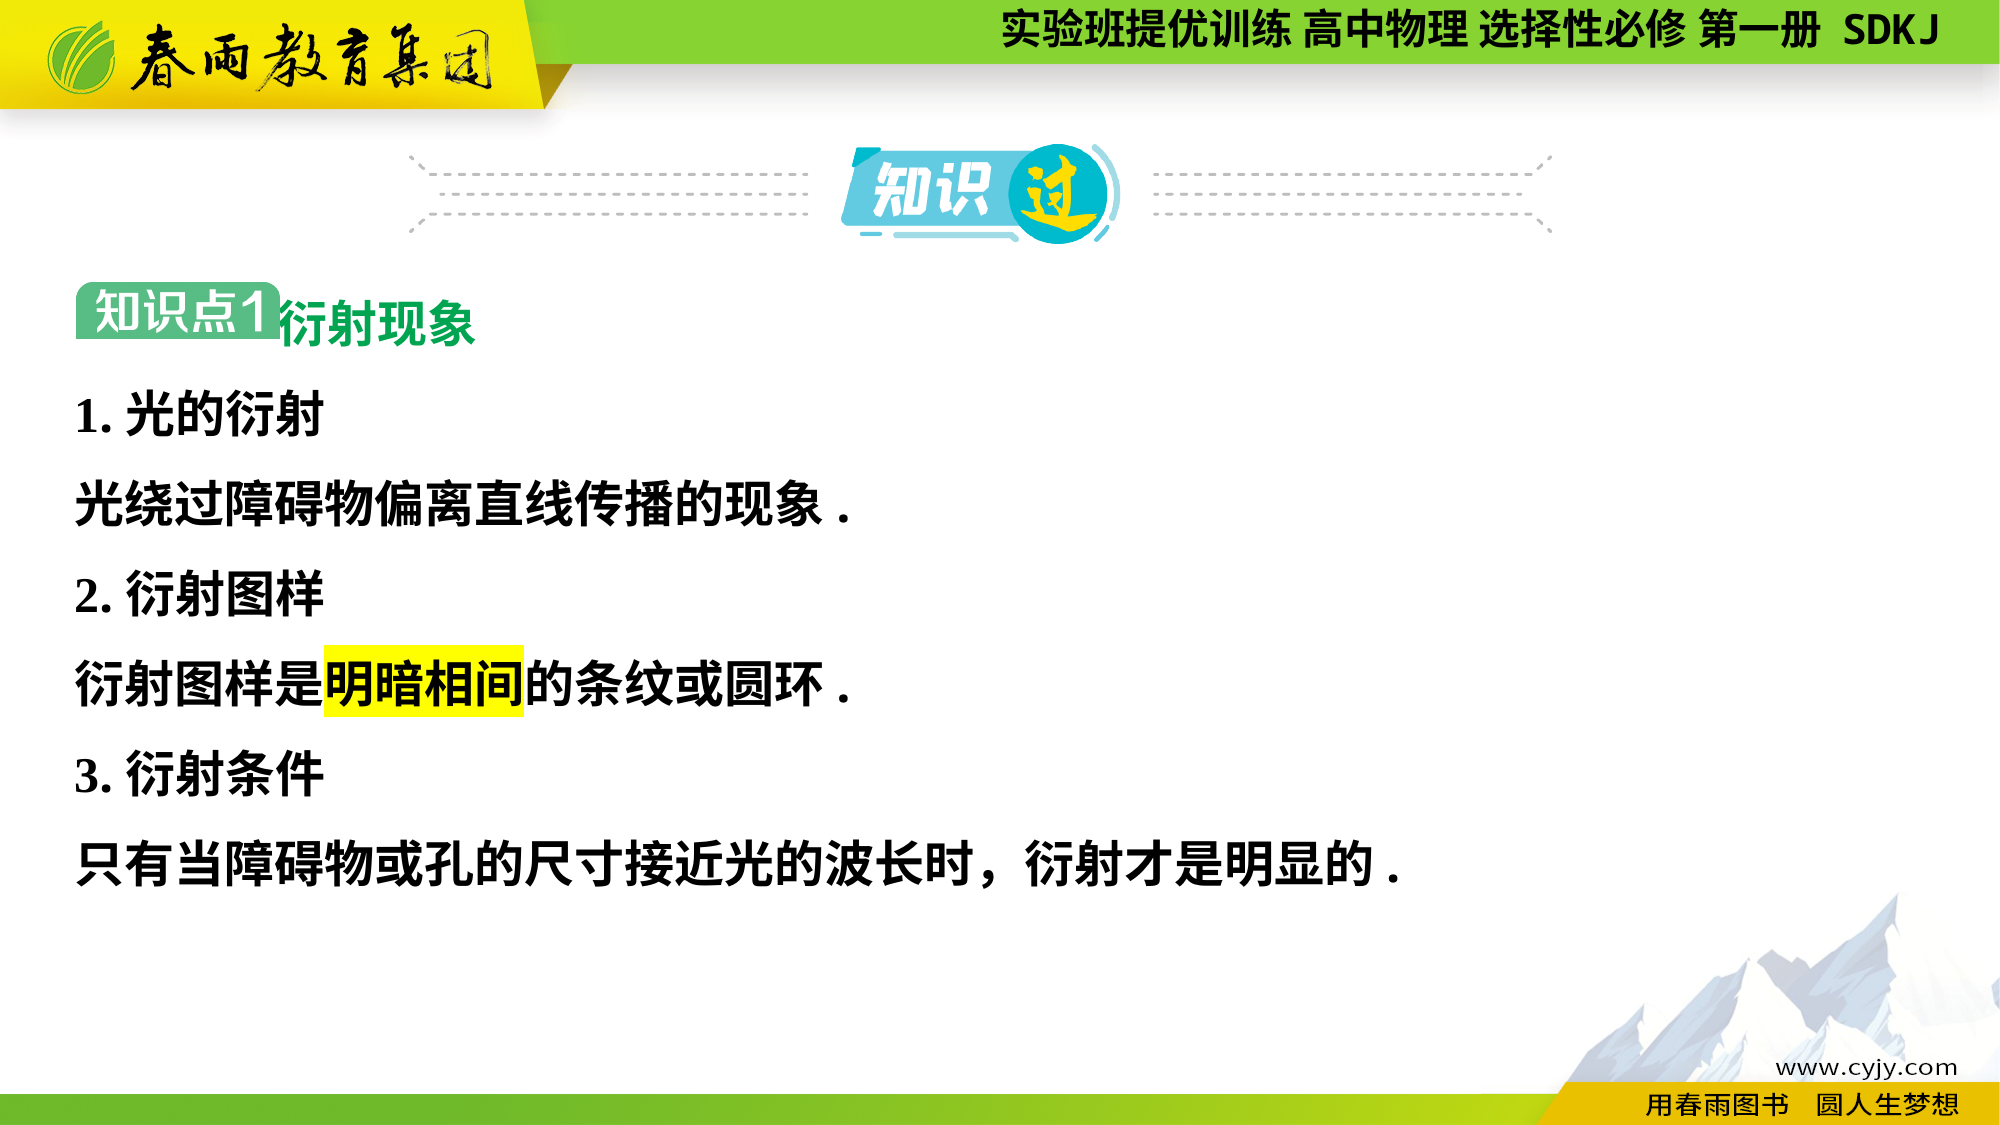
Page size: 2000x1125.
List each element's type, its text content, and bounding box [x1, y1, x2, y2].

picture [0, 0, 2000, 1125]
list 衍射现象 1.光的衍射 光绕过障碍物偏离直线传播的现象. 2.衍射图样 衍射图样是明暗相间的条纹或圆环. 3.衍射条件 只有当障碍物或孔的尺寸接近光的波长时，衍射才是明显的. [59, 255, 1944, 907]
